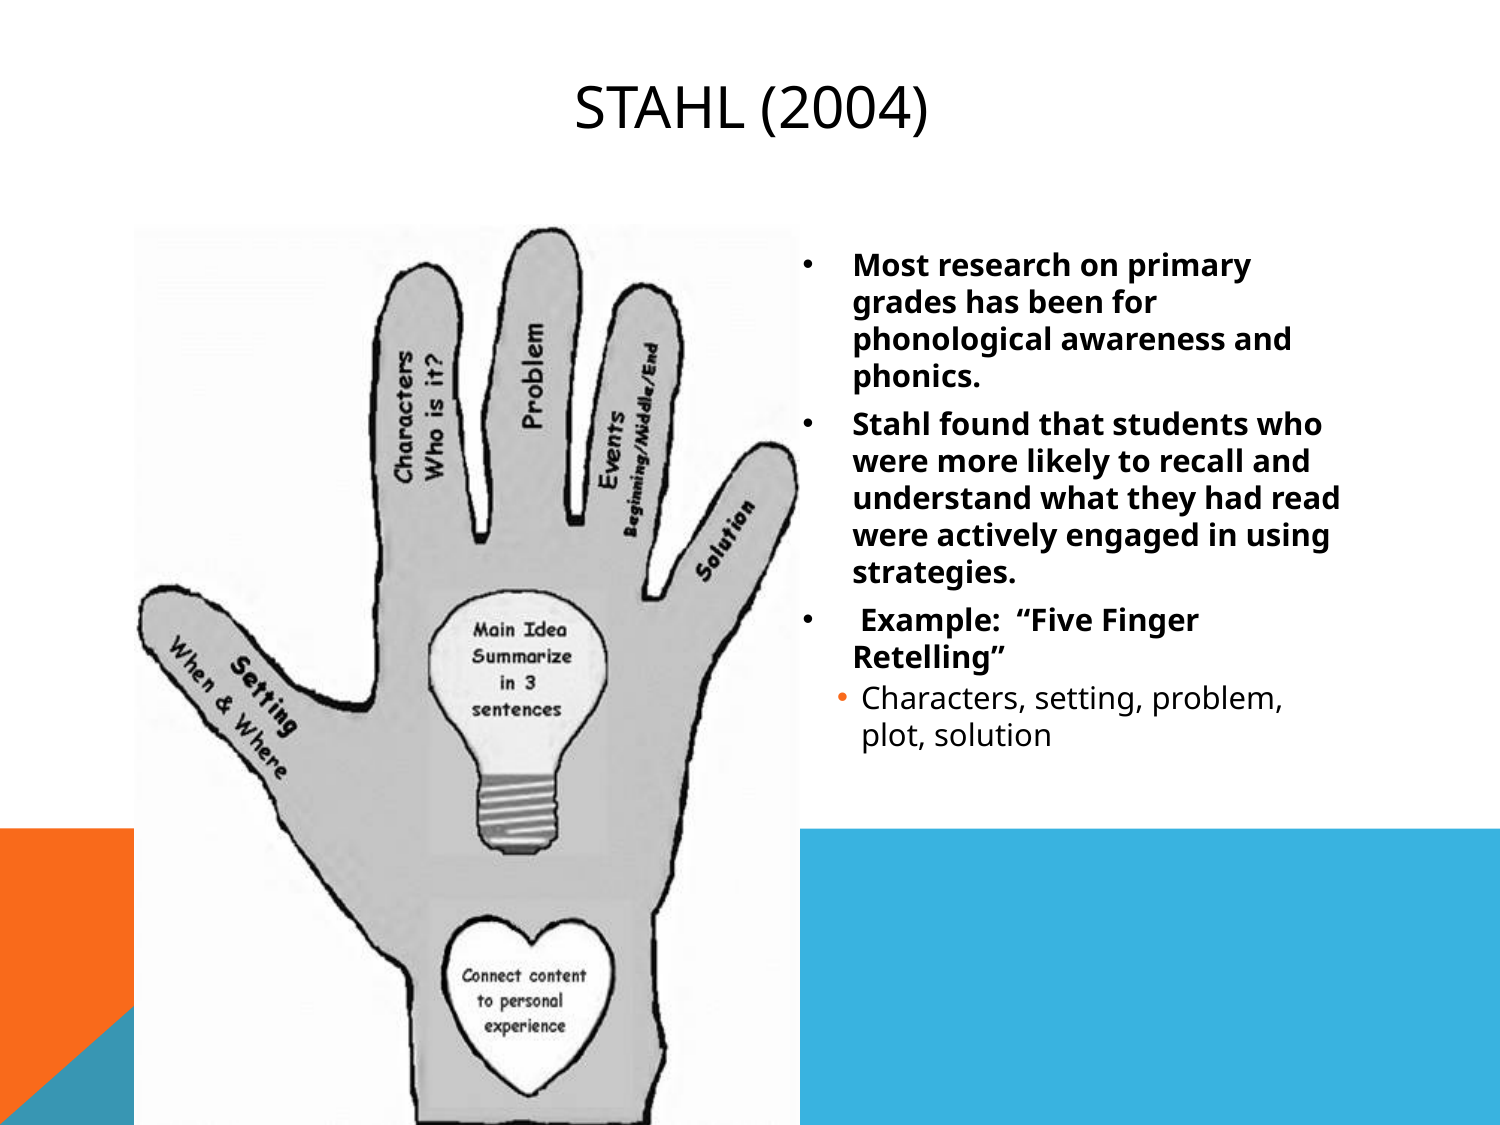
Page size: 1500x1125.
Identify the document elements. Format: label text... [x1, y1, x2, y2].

picture [134, 224, 801, 1125]
list Most research on primary grades has been for phonological awareness and phonics. Stahl found that students who were more likely to recall and understand what they had read were actively engaged in using strategies. Example: “Five Finger Retelling” Characters, setting, problem, plot, solution [804, 237, 1369, 768]
title Stahl (2004) [135, 60, 1369, 150]
